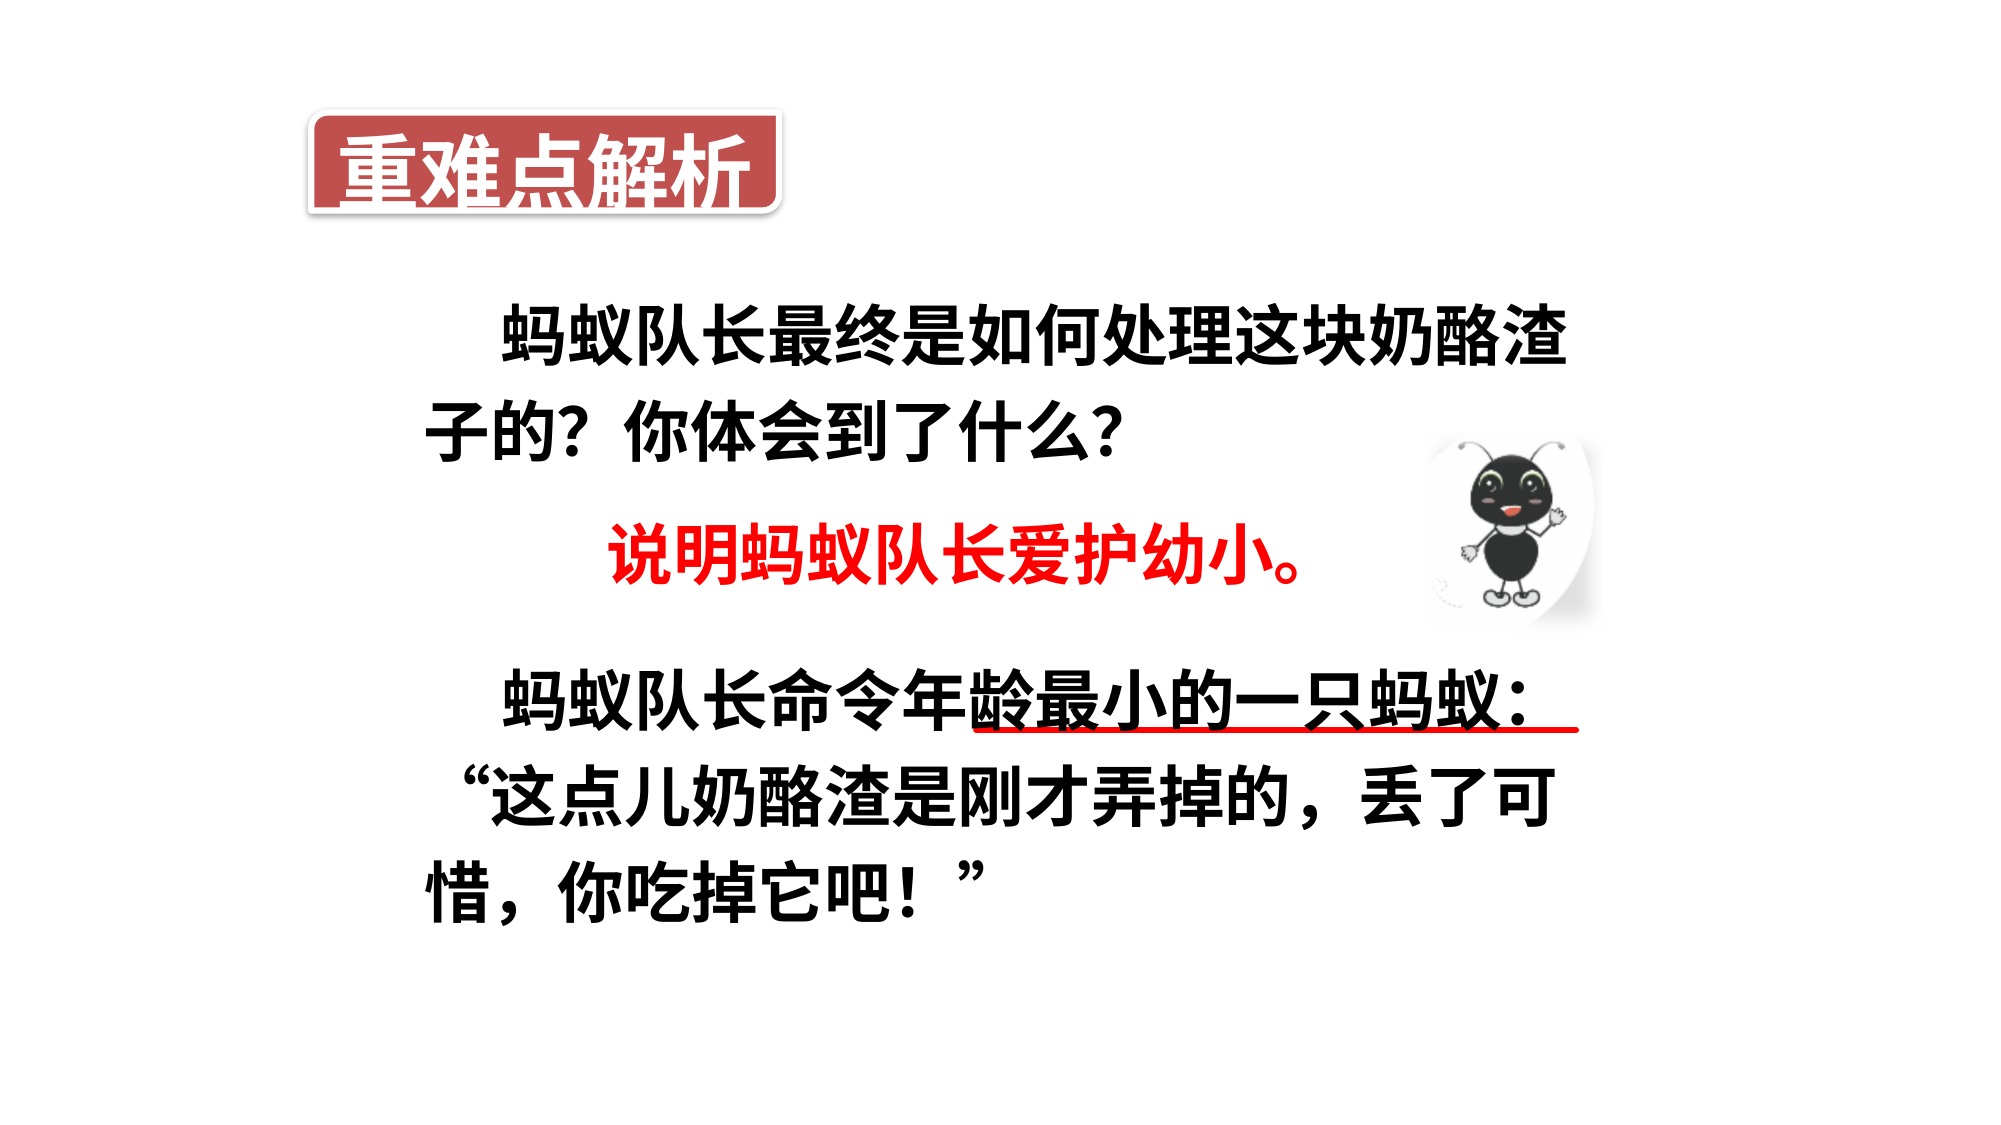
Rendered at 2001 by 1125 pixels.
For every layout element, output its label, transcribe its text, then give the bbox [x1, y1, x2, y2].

picture [1422, 429, 1610, 636]
text_box 蚂蚁队长最终是如何处理这块奶酪渣子的？你体会到了什么？ [408, 270, 1609, 478]
text_box 蚂蚁队长命令年龄最小的一只蚂蚁：“这点儿奶酪渣是刚才弄掉的，丢了可惜，你吃掉它吧！” [409, 635, 1609, 939]
text_box 说明蚂蚁队长爱护幼小。 [545, 490, 1408, 601]
text_box 重难点解析 [308, 109, 783, 214]
